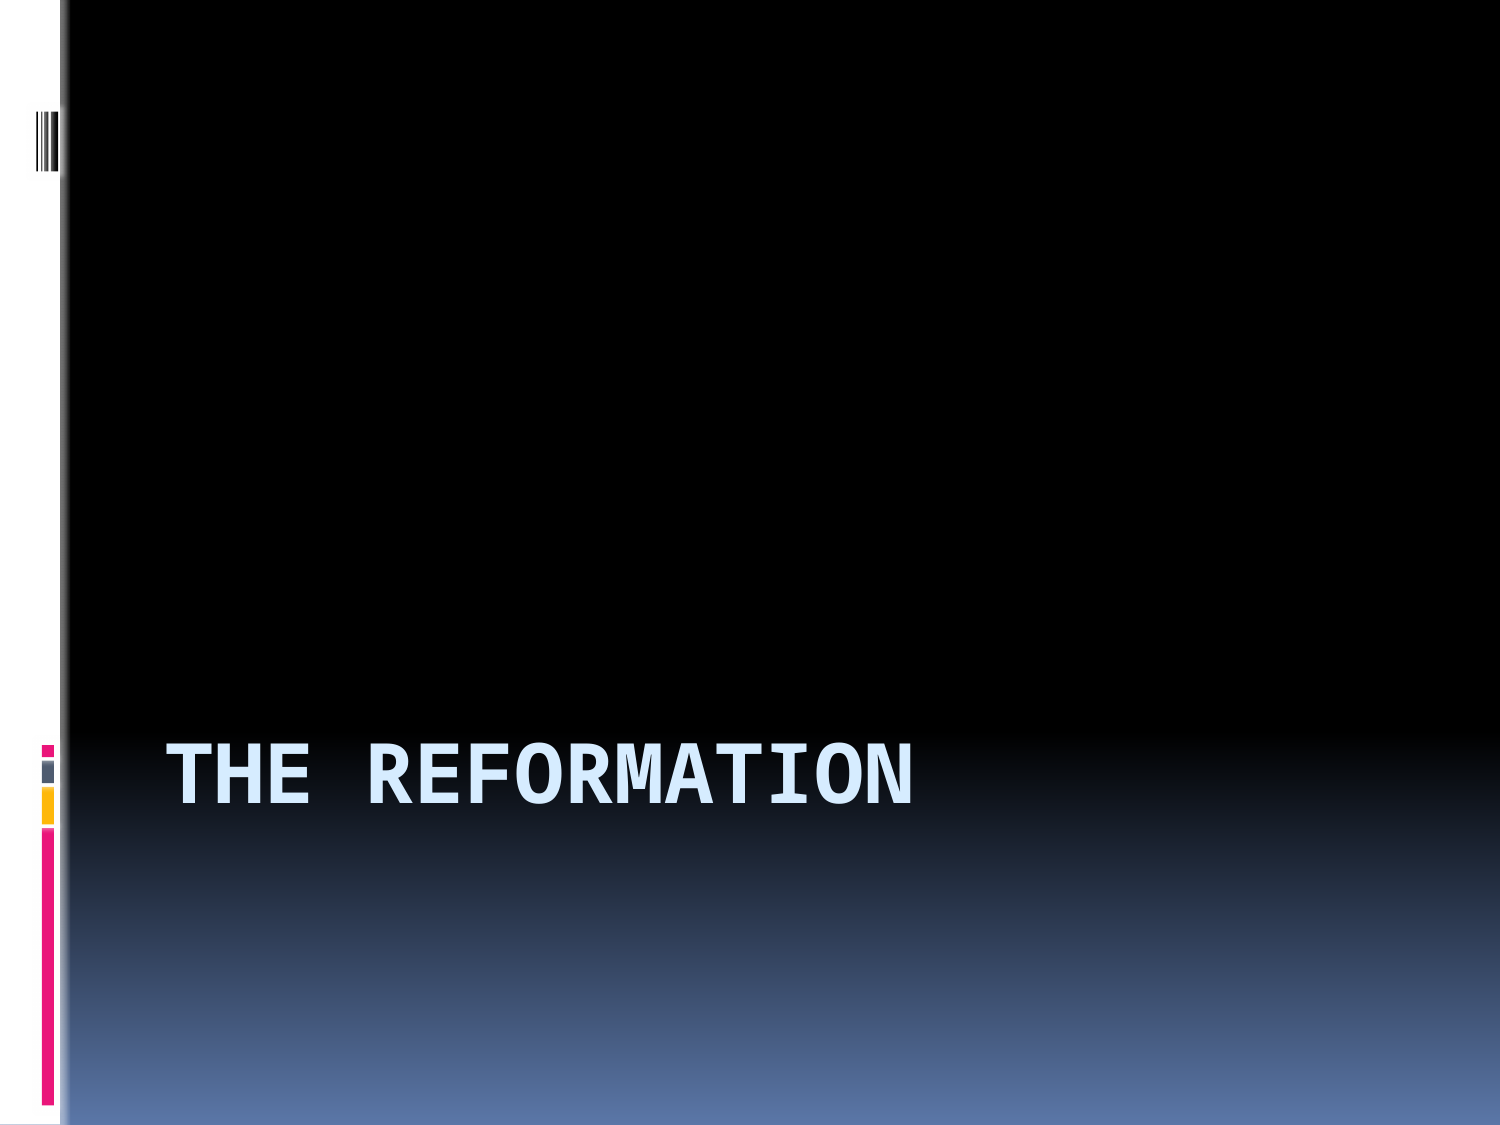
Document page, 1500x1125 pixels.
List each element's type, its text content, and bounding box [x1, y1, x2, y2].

title The Reformation [150, 712, 1425, 1037]
